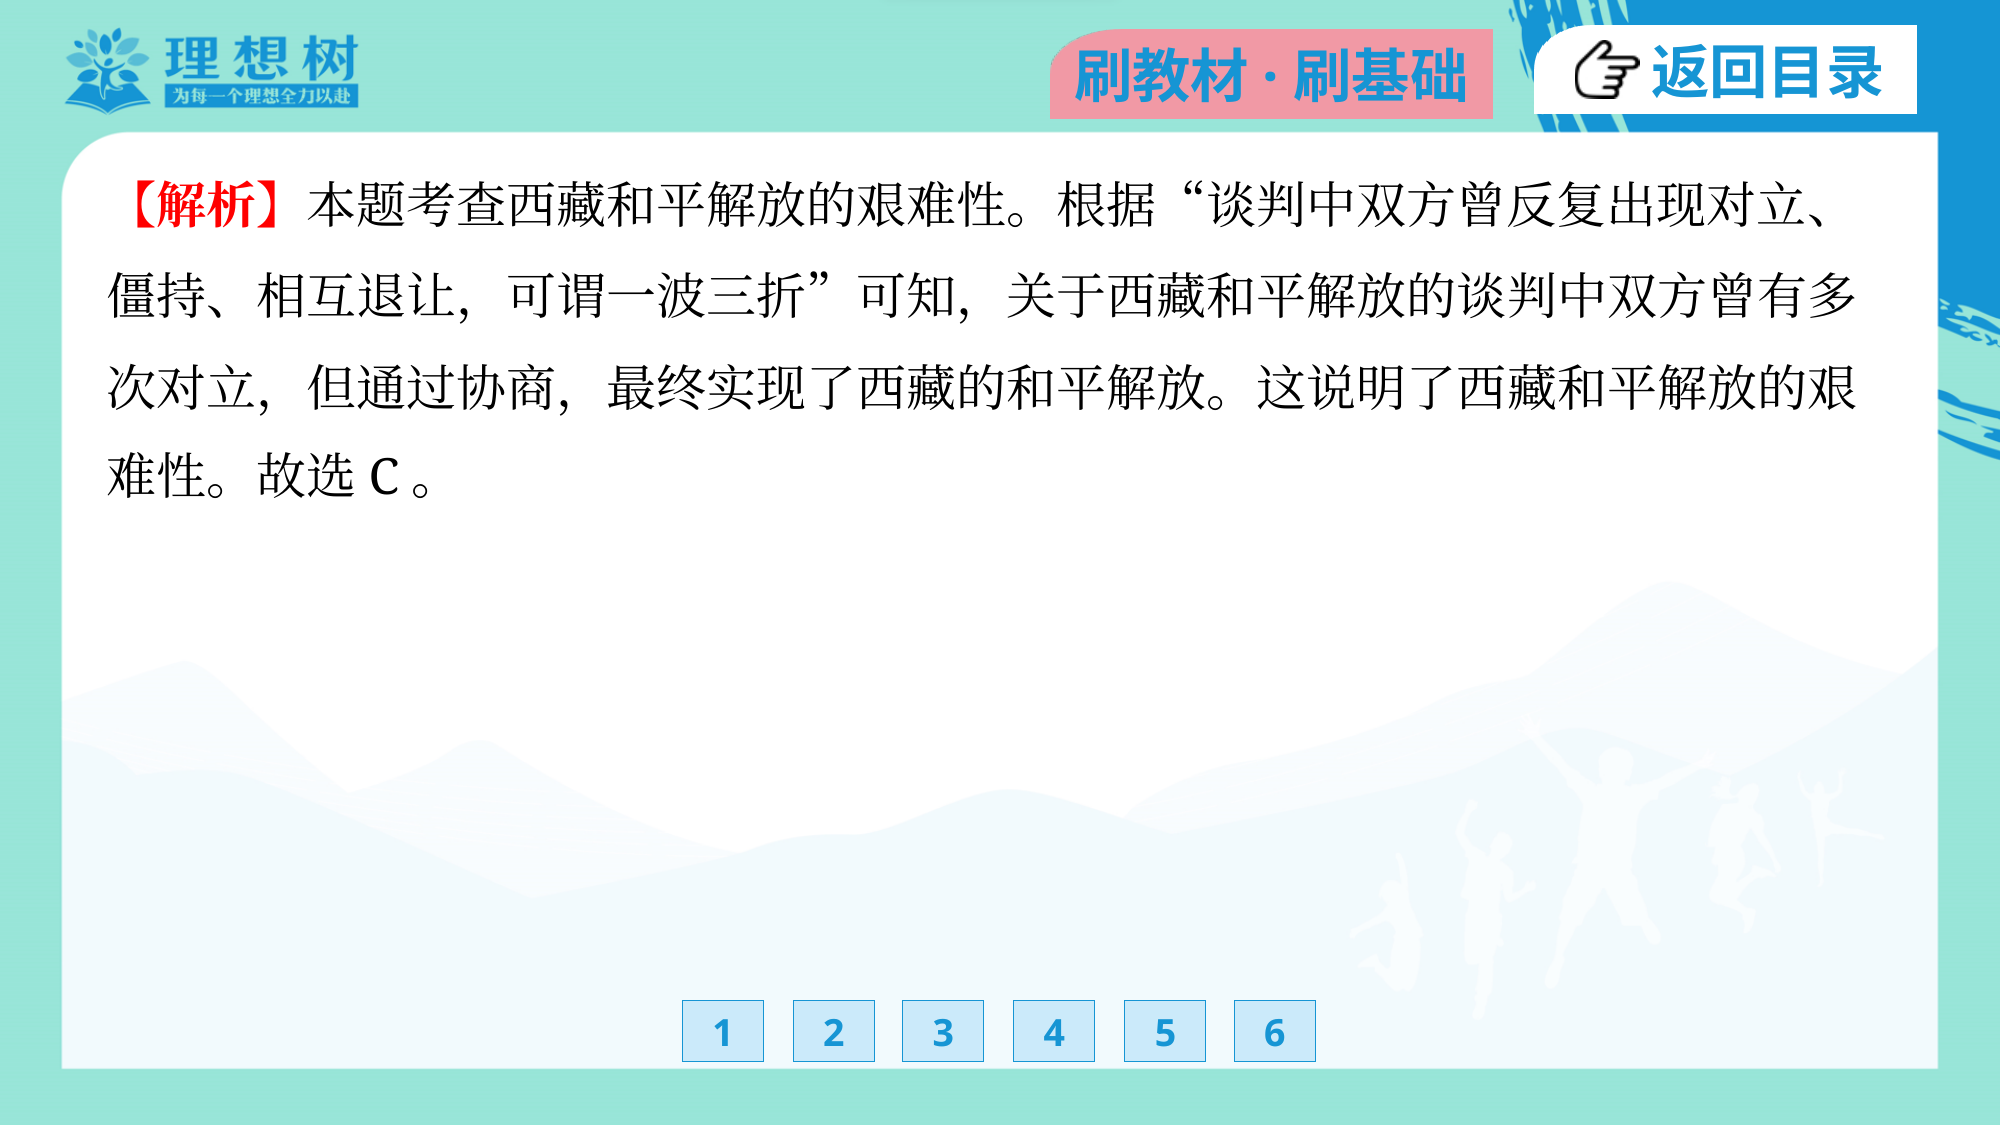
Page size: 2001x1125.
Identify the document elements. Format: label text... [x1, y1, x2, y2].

text_box 【解析】本题考查西藏和平解放的艰难性。根据“谈判中双方曾反复出现对立、 僵持、相互退让，可谓一波三折”可知，关于西藏和平解放的谈判中双方曾有多 次对立，但通过协商，最终实现了西藏的和平解放。这说明了西藏和平解放的艰 难性。故选C。 [106, 141, 1895, 495]
picture [0, 0, 2000, 1125]
